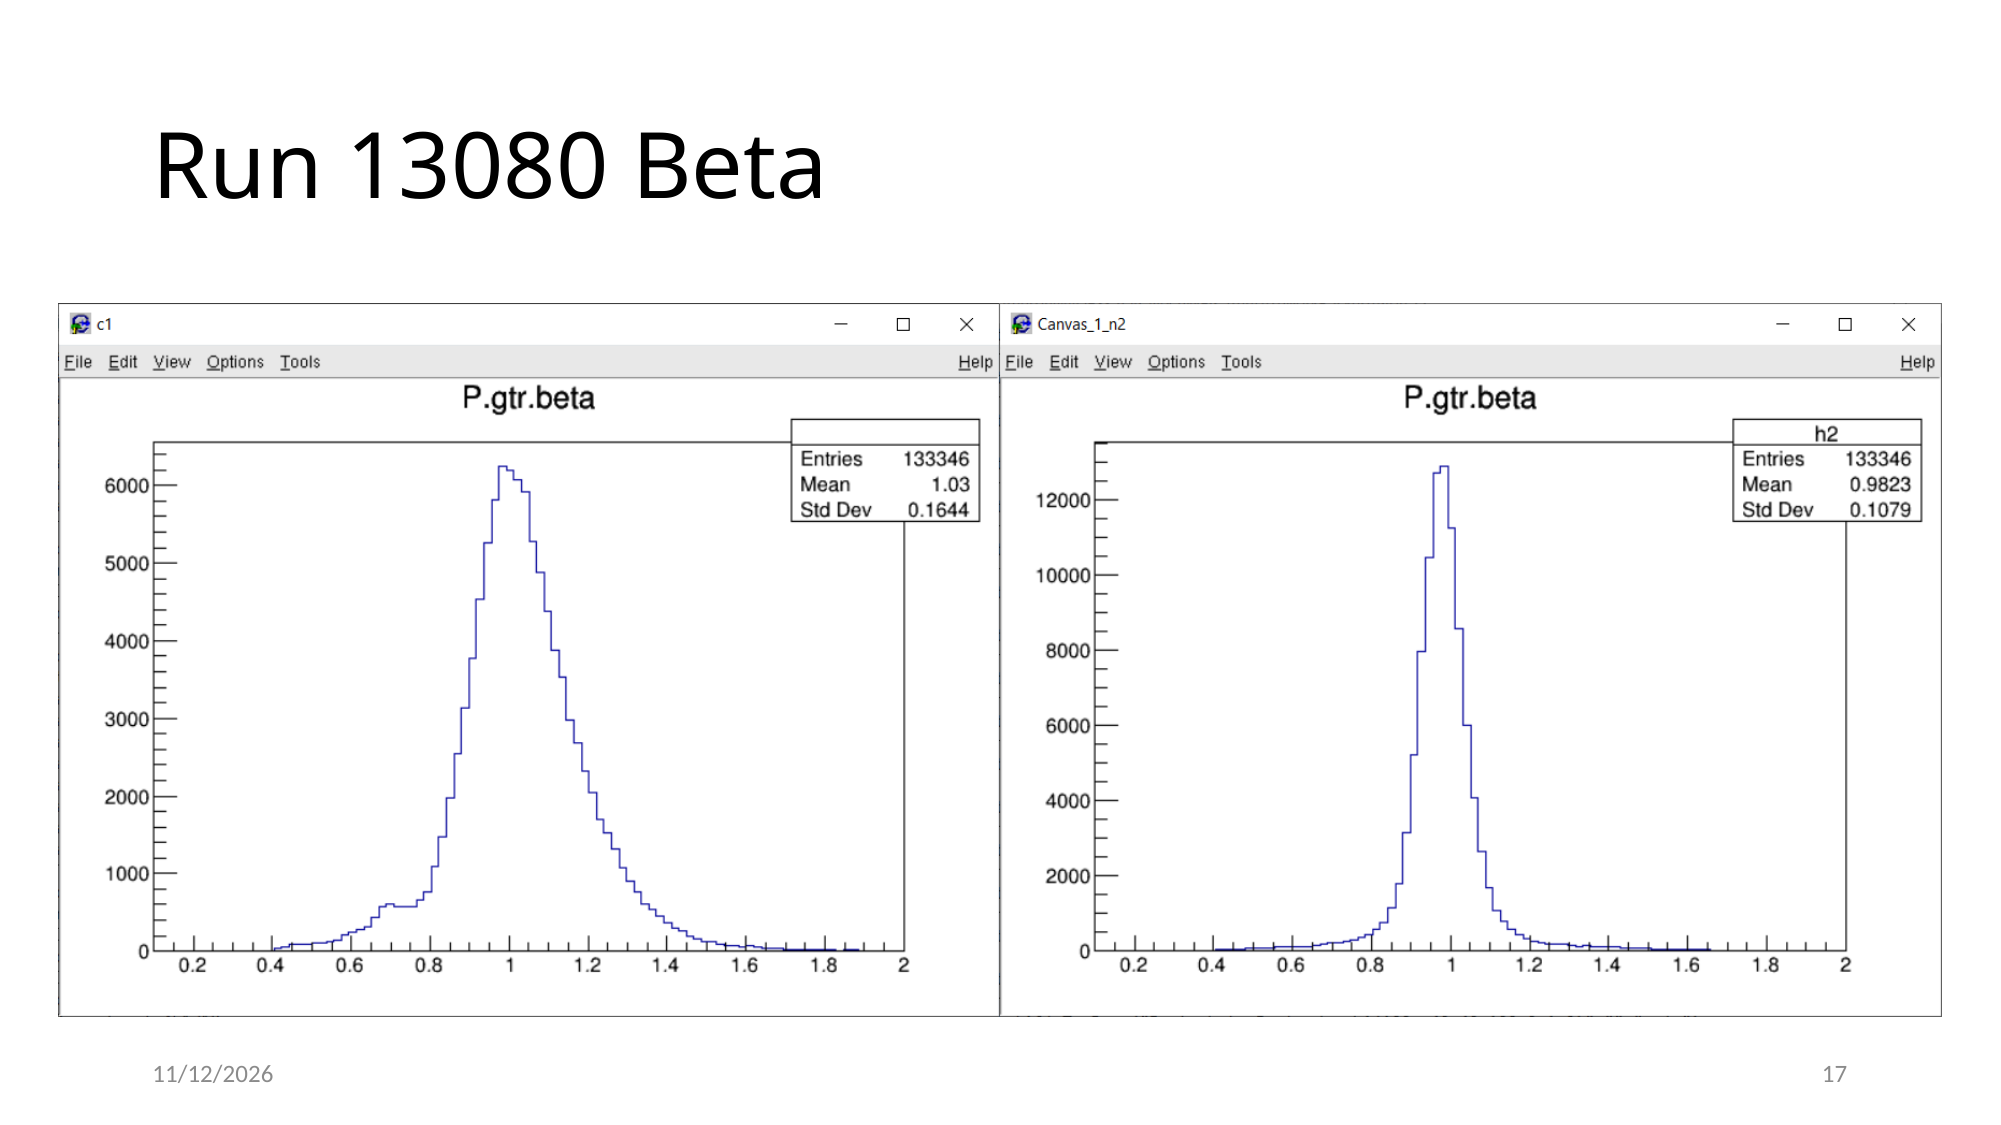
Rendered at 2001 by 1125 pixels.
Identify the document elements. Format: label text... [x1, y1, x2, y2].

slide_number 17 [1412, 1042, 1863, 1103]
title Run 13080 Beta [137, 59, 1863, 278]
picture [999, 303, 1942, 1017]
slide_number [137, 1042, 588, 1103]
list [58, 303, 999, 1017]
